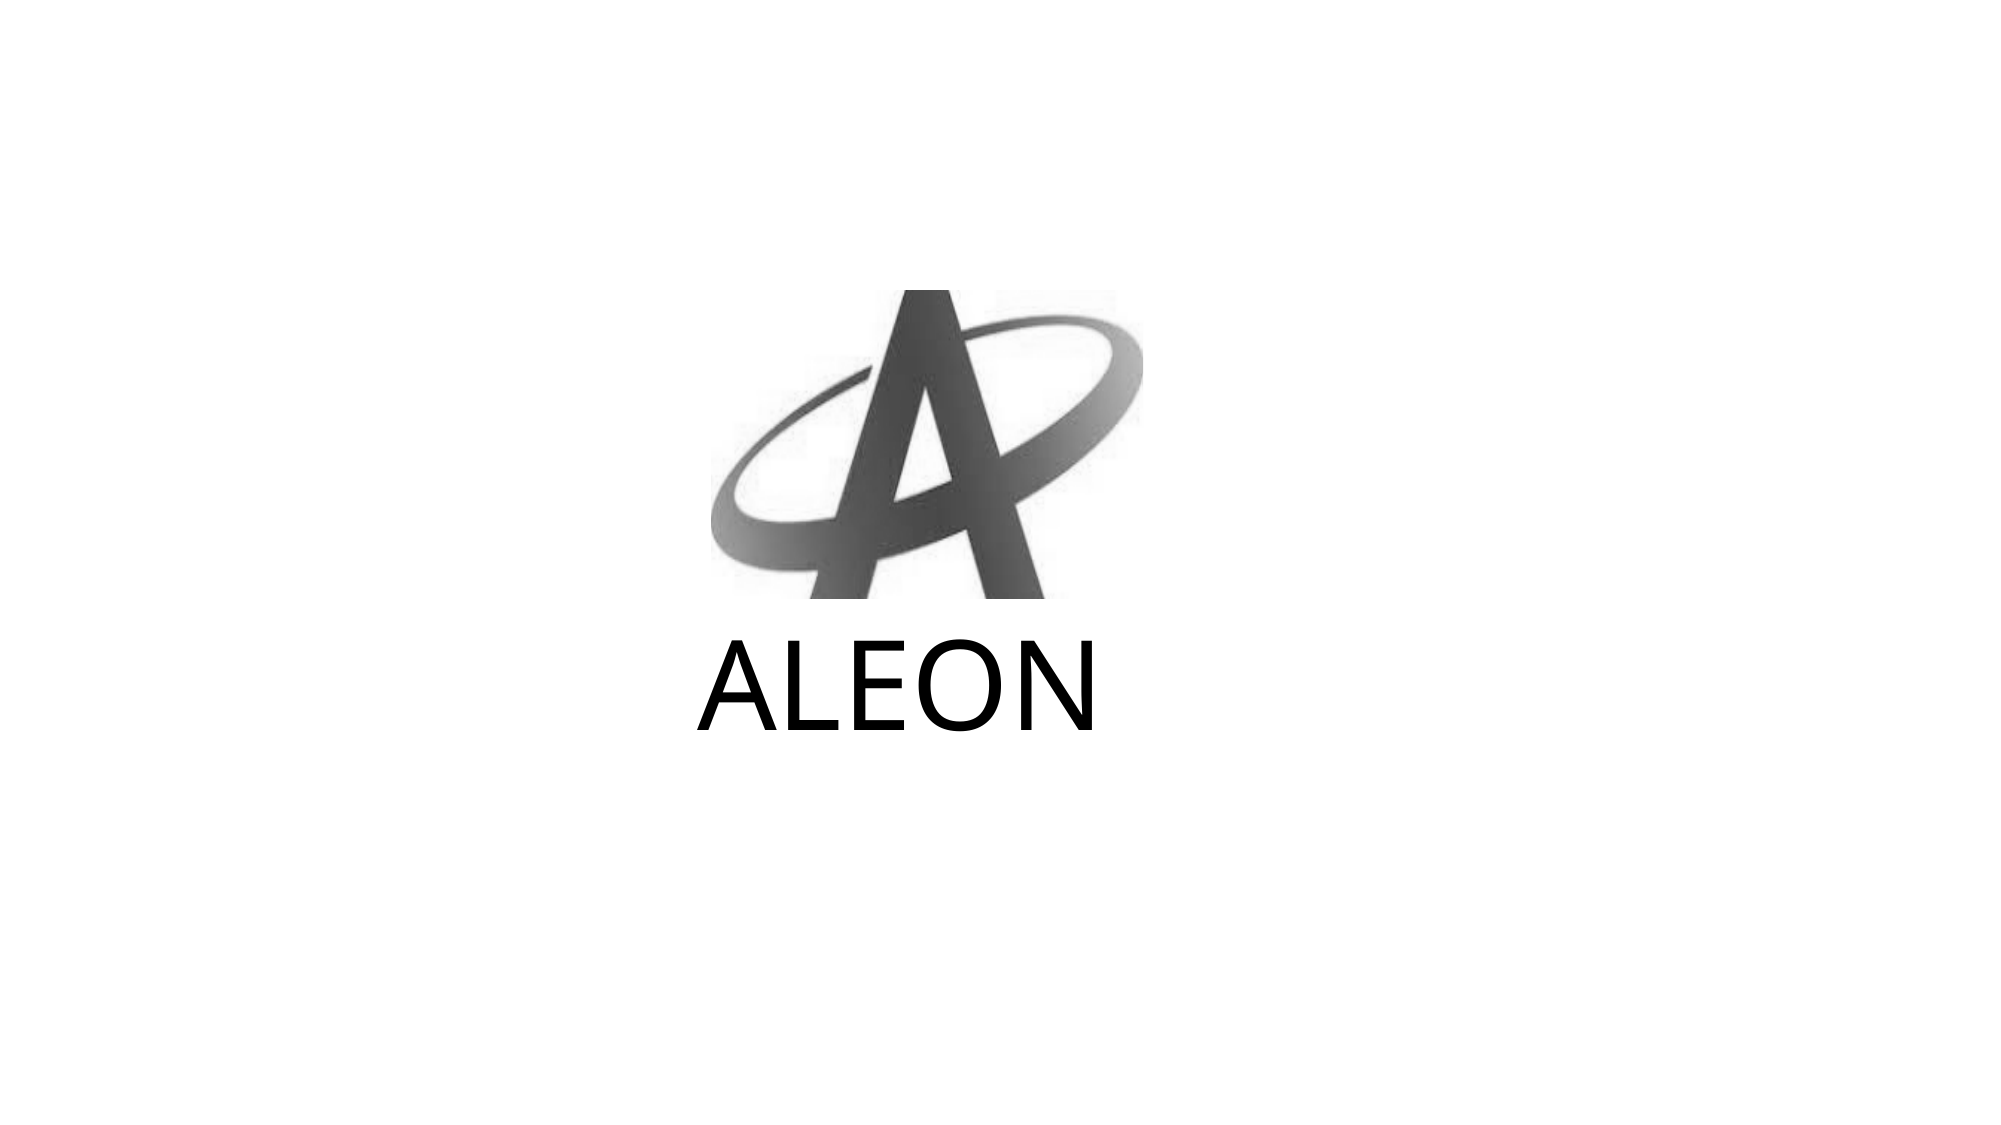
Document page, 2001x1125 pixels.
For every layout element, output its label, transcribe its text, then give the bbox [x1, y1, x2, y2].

text_box ALEON [682, 598, 1249, 763]
picture [710, 290, 1143, 599]
